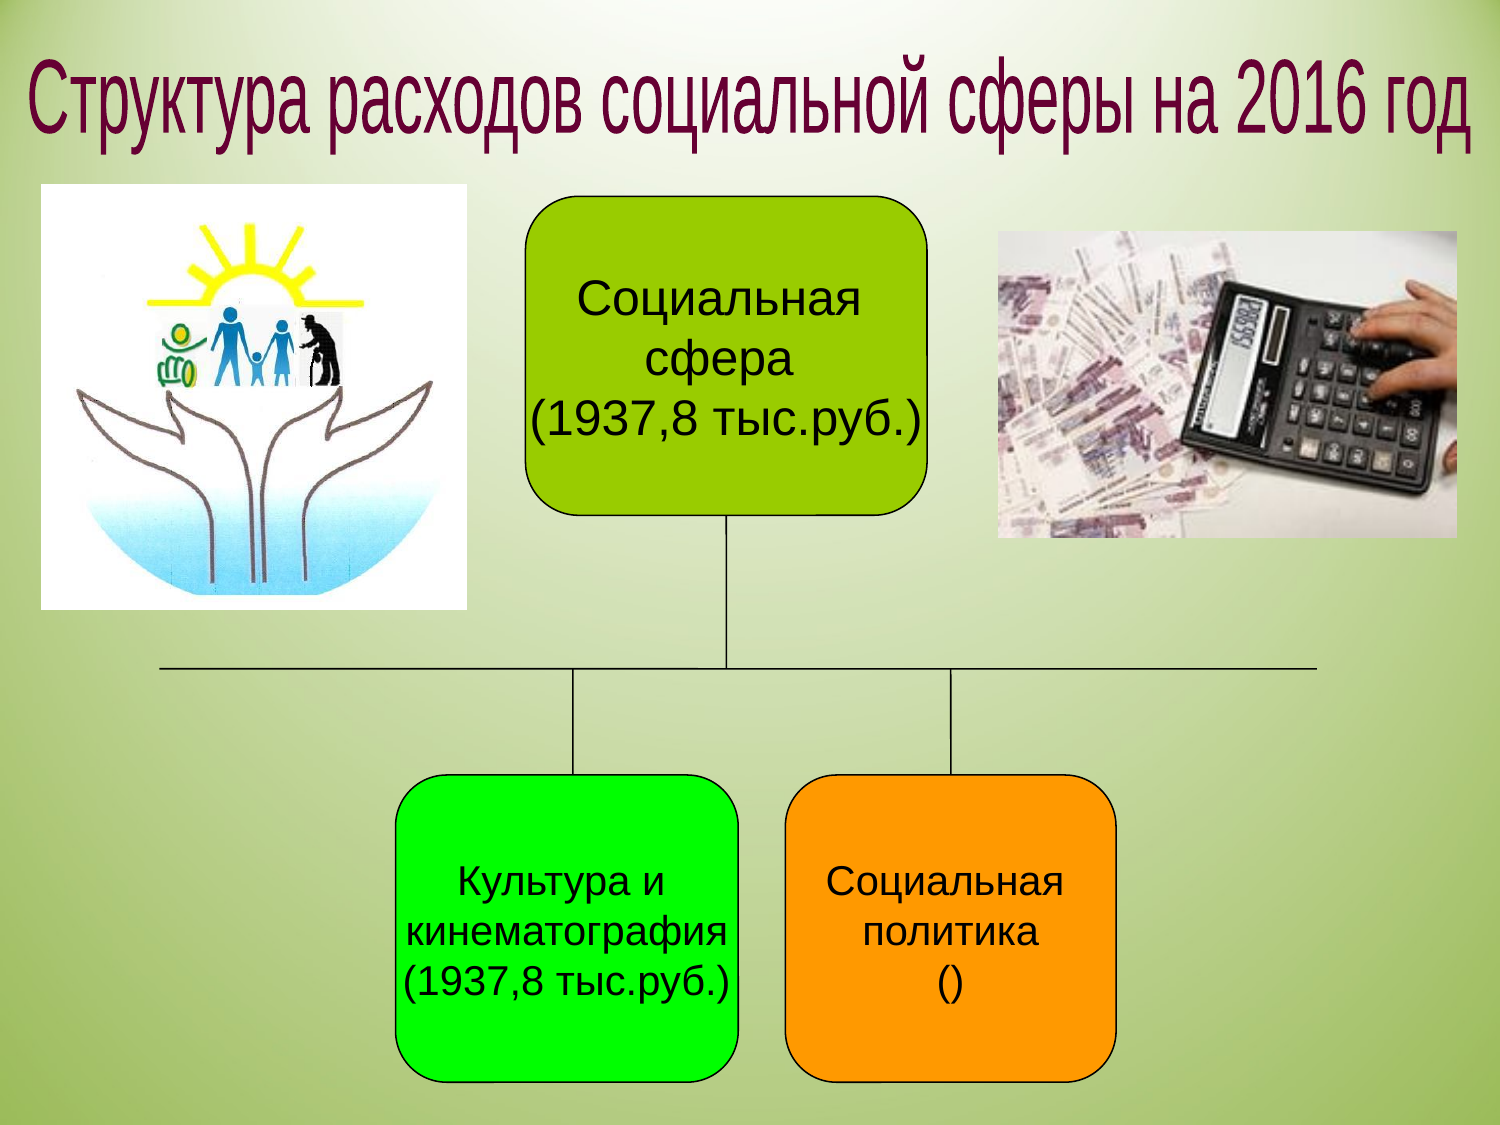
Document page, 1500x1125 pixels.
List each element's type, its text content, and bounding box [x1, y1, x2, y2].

text_box Социальная политика () [785, 774, 1117, 1083]
text_box Культура и кинематография (1937,8 тыс.руб.) [395, 774, 739, 1083]
text_box Социальная сфера (1937,8 тыс.руб.) [525, 196, 928, 516]
picture [0, 0, 1500, 1125]
